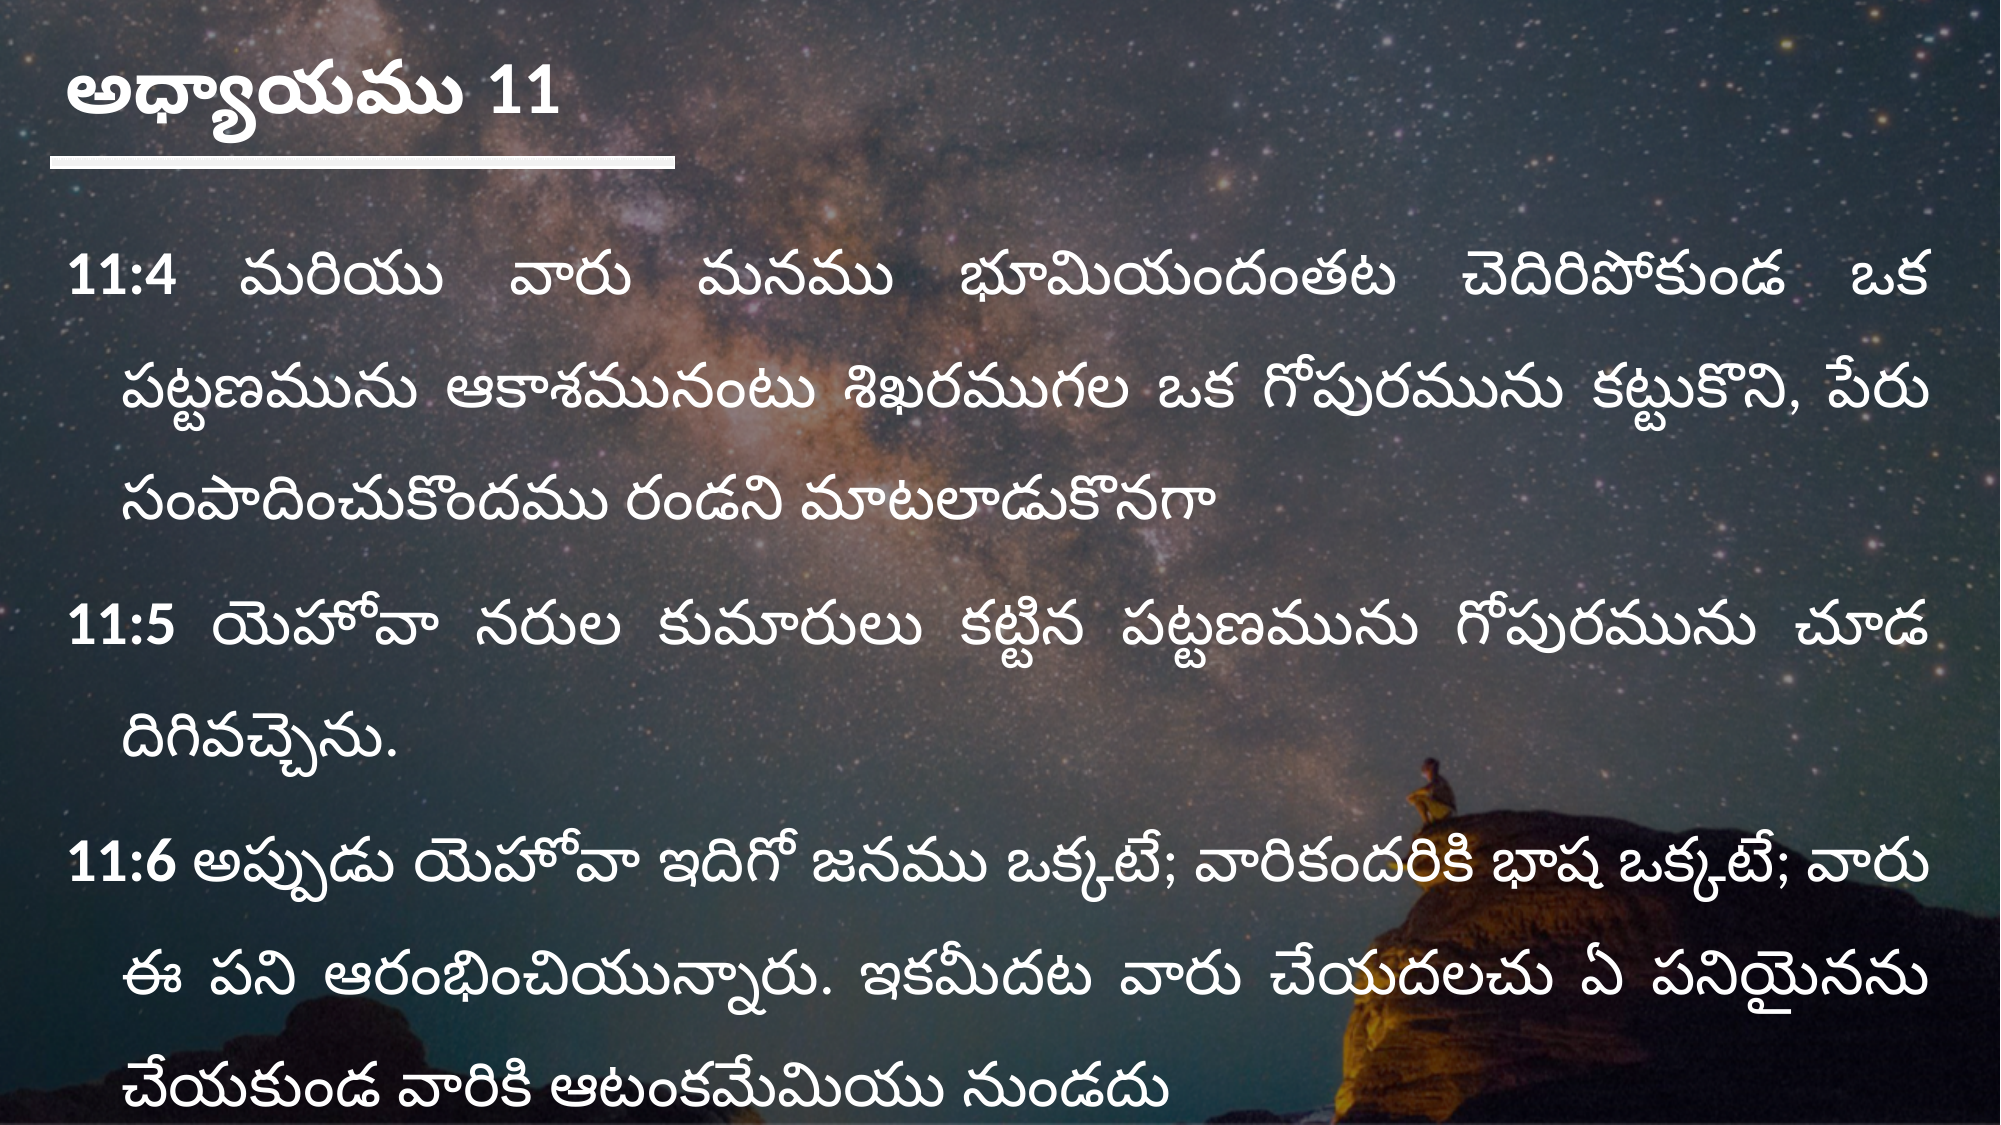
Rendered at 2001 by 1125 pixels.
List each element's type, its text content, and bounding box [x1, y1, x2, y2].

list 11:4 మరియు వారు మనము భూమియందంతట చెదిరిపోకుండ ఒక పట్టణమును ఆకాశమునంటు శిఖరముగల ఒక గోపురమును కట్టుకొని, పేరు సంపాదించుకొందము రండని మాటలాడుకొనగా 11:5 యెహోవా నరుల కుమారులు కట్టిన పట్టణమును గోపురమును చూడ దిగివచ్చెను. 11:6 అప్పుడు యెహోవా ఇదిగో జనము ఒక్కటే; వారికందరికి భాష ఒక్కటే; వారు ఈ పని ఆరంభించియున్నారు. ఇకమీదట వారు చేయదలచు ఏ పనియైనను చేయకుండ వారికి ఆటంకమేమియు నుండదు [50, 187, 1946, 1063]
picture [0, 0, 2000, 1125]
title అధ్యాయము 11 [50, 0, 1925, 167]
